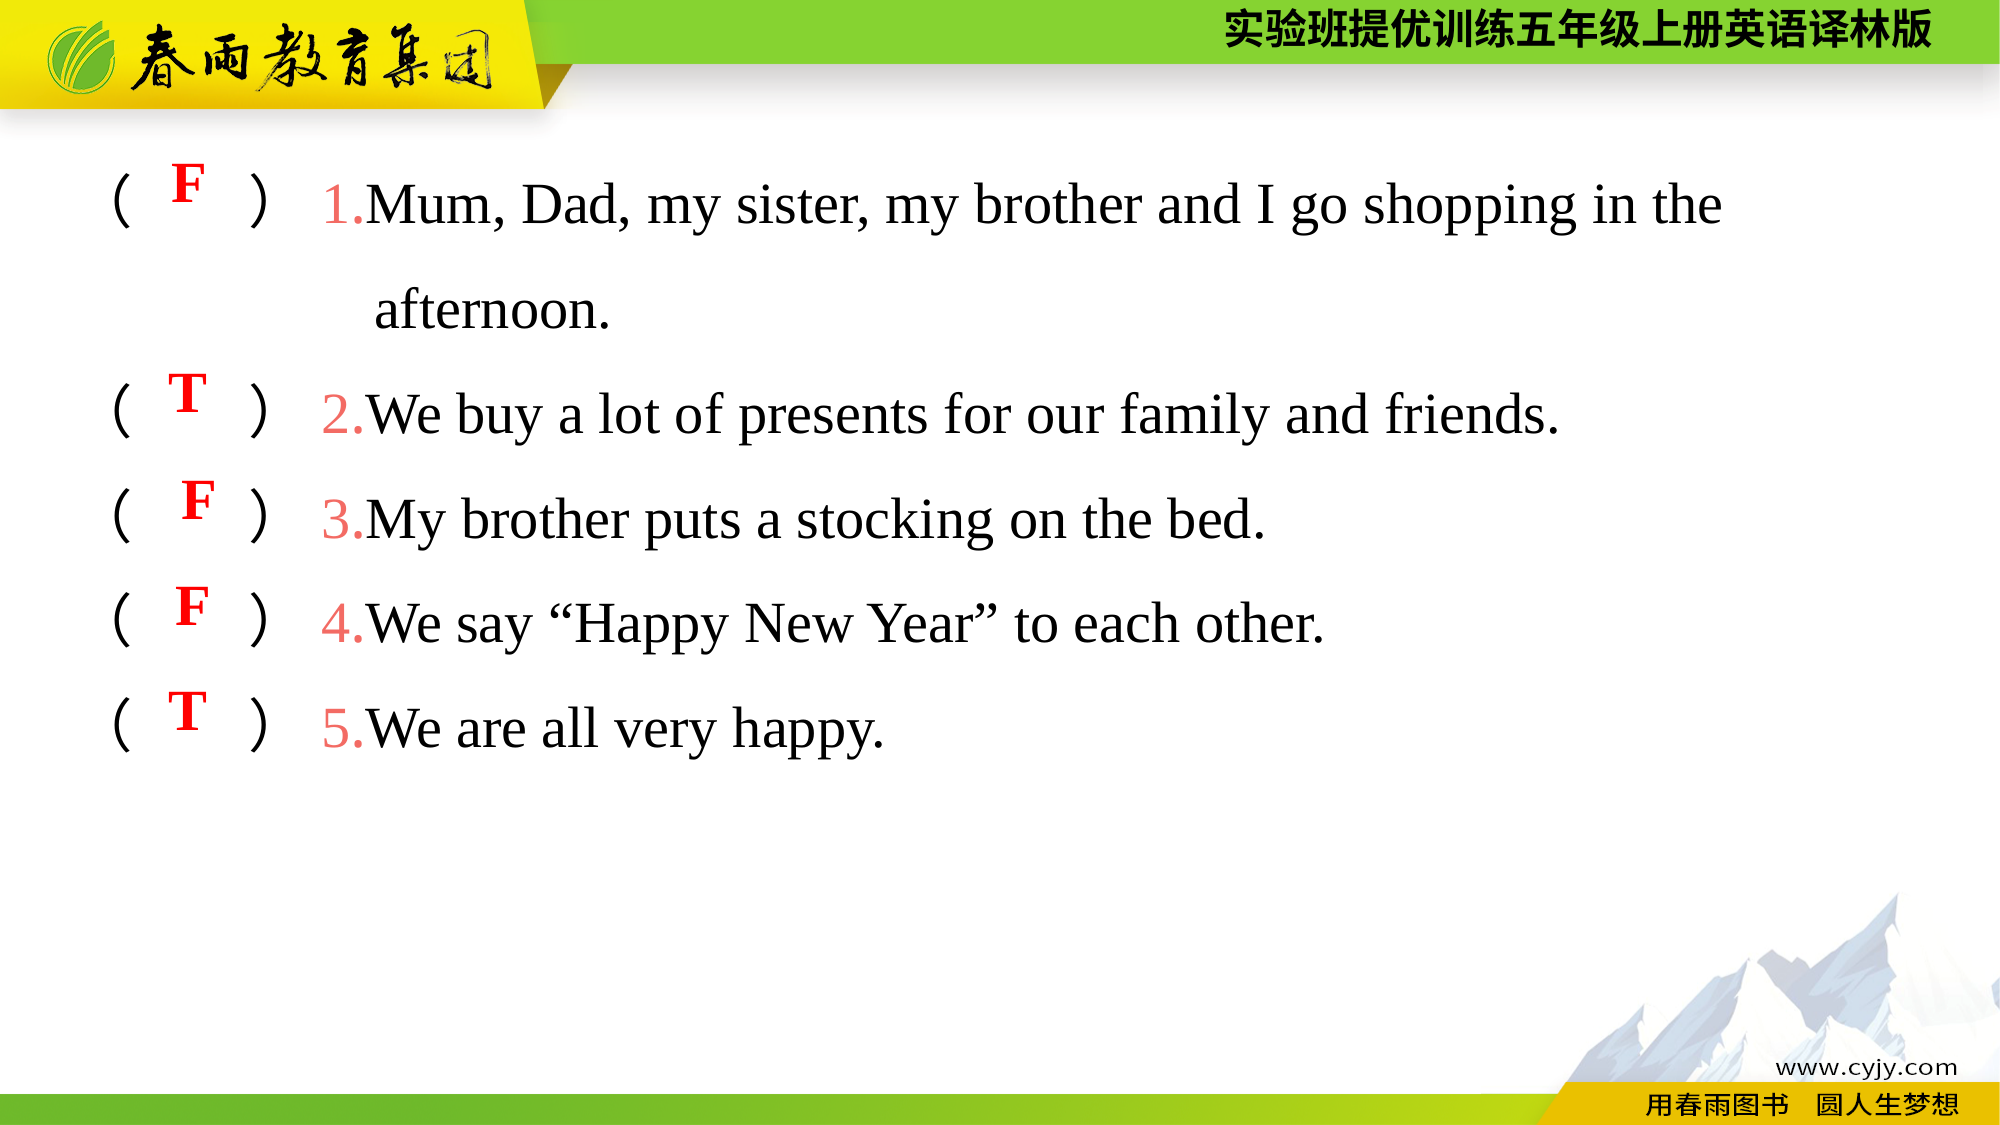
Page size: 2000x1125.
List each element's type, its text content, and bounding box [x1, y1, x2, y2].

picture [0, 0, 2000, 1125]
text_box F [156, 137, 222, 222]
list （ ）1.Mum, Dad, my sister, my brother and I go shopping in the afternoon. （ ）2.We buy a lot of presents for our family and friends. （ ）3.My brother puts a stocking on the bed. （ ）4.We say “Happy New Year” to each other. （ ）5.We are all very happy. [59, 122, 1944, 774]
text_box F [166, 453, 232, 539]
text_box F [160, 559, 226, 645]
text_box T [153, 347, 223, 432]
text_box T [154, 664, 223, 750]
